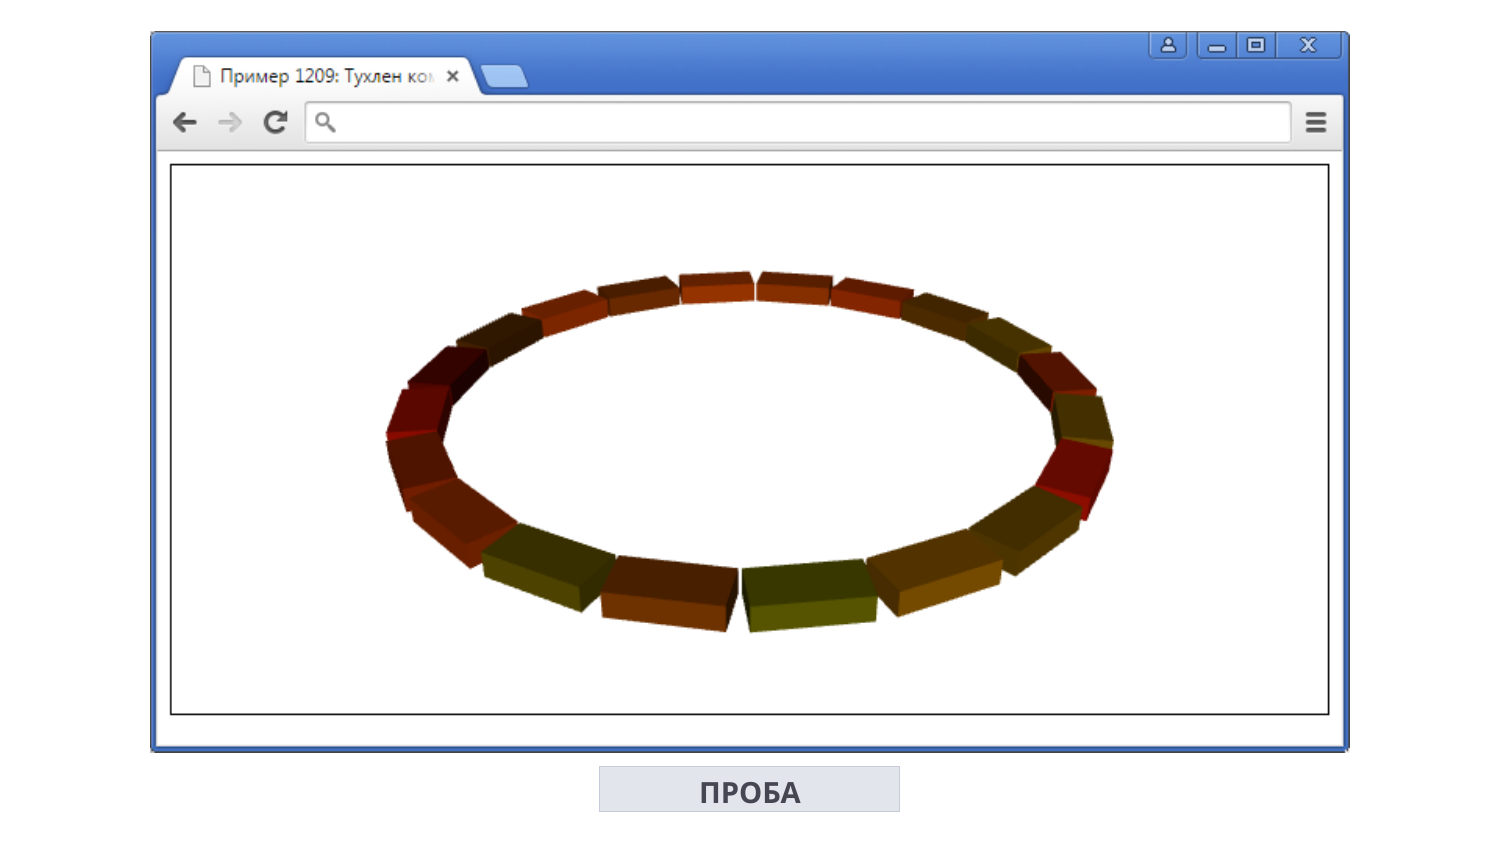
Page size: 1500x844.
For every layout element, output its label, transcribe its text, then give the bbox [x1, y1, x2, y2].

picture [149, 31, 1351, 753]
text_box ПРОБА [599, 766, 900, 812]
